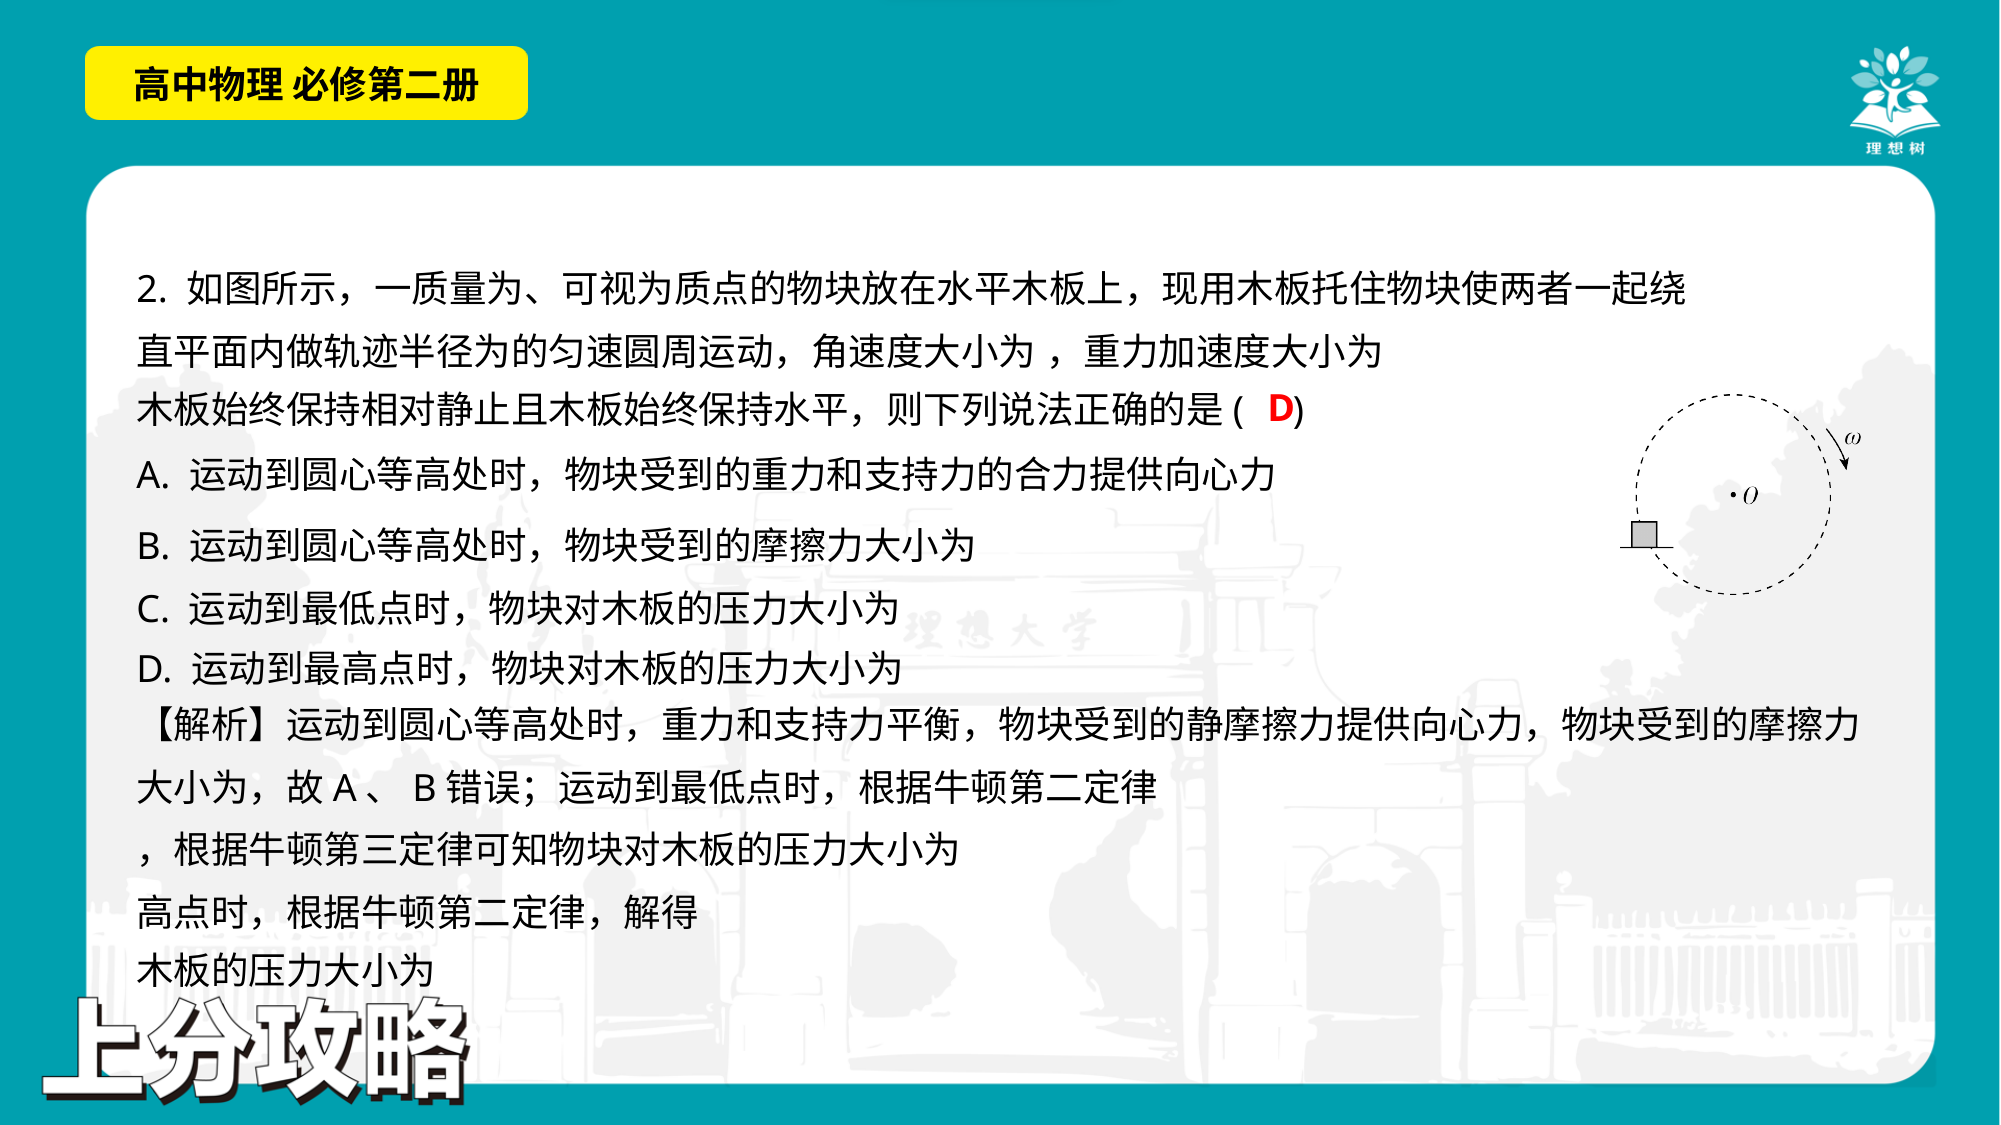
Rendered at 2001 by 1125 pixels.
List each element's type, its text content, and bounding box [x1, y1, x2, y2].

picture [0, 0, 2000, 1125]
text_box D [1254, 370, 1309, 424]
